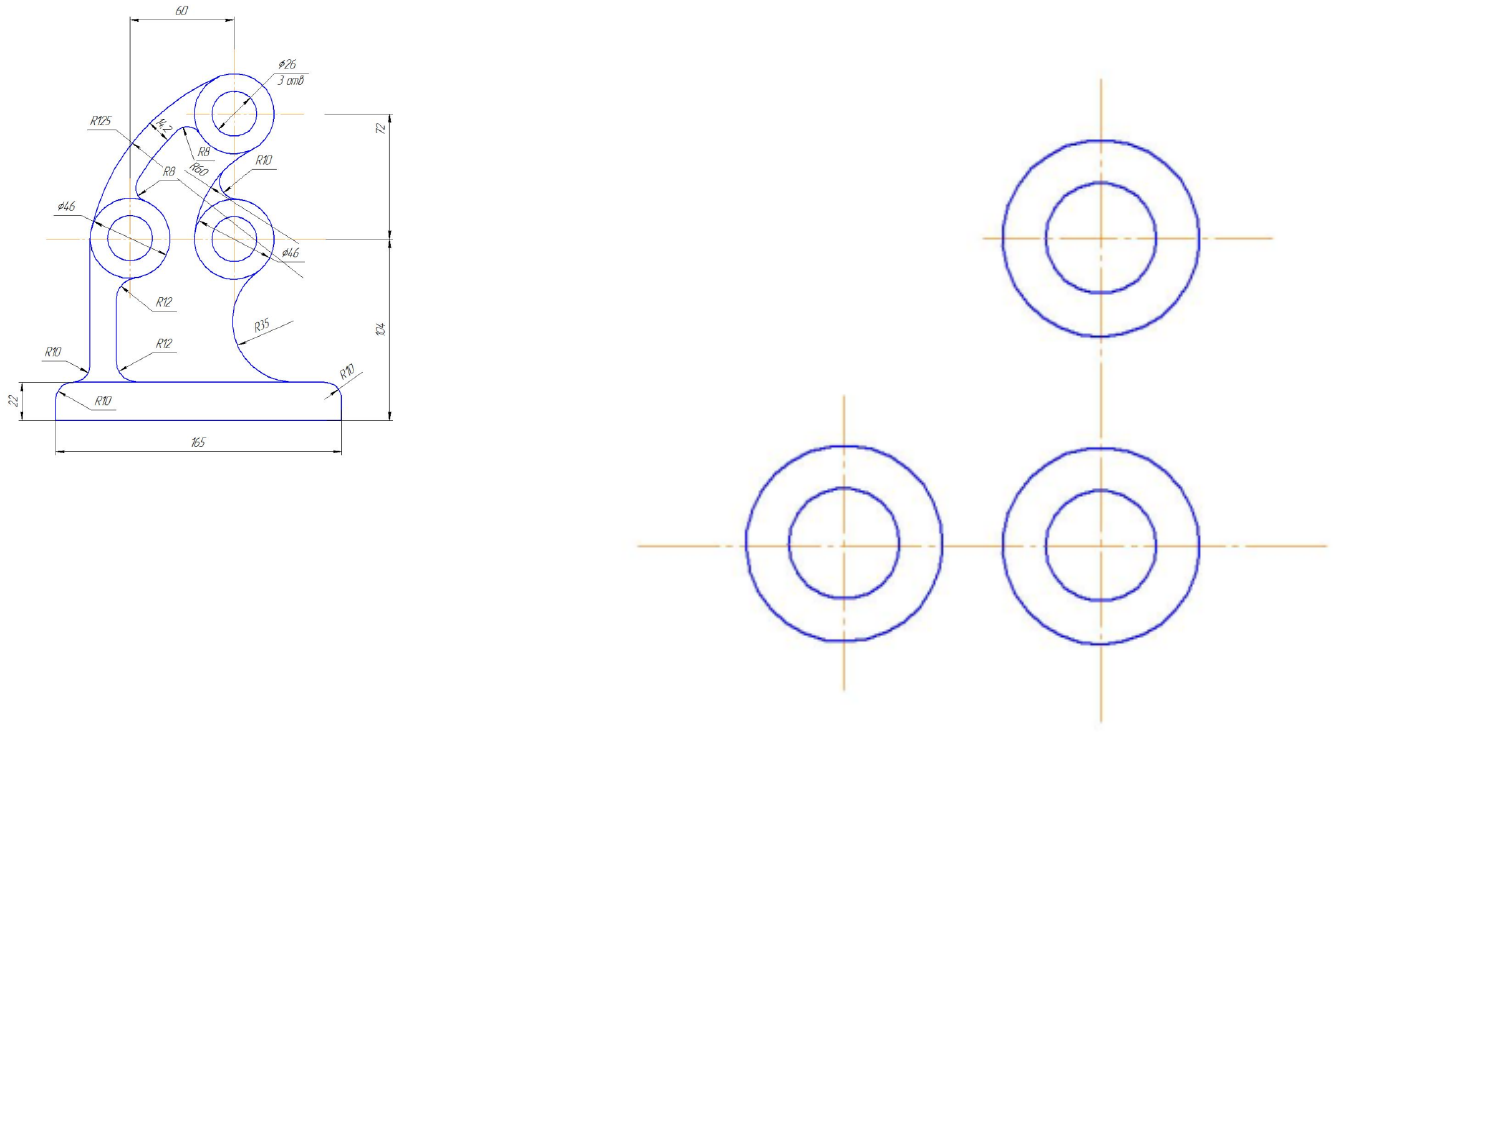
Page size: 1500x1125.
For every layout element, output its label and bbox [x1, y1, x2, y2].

picture [619, 0, 1436, 1122]
picture [0, 0, 400, 469]
